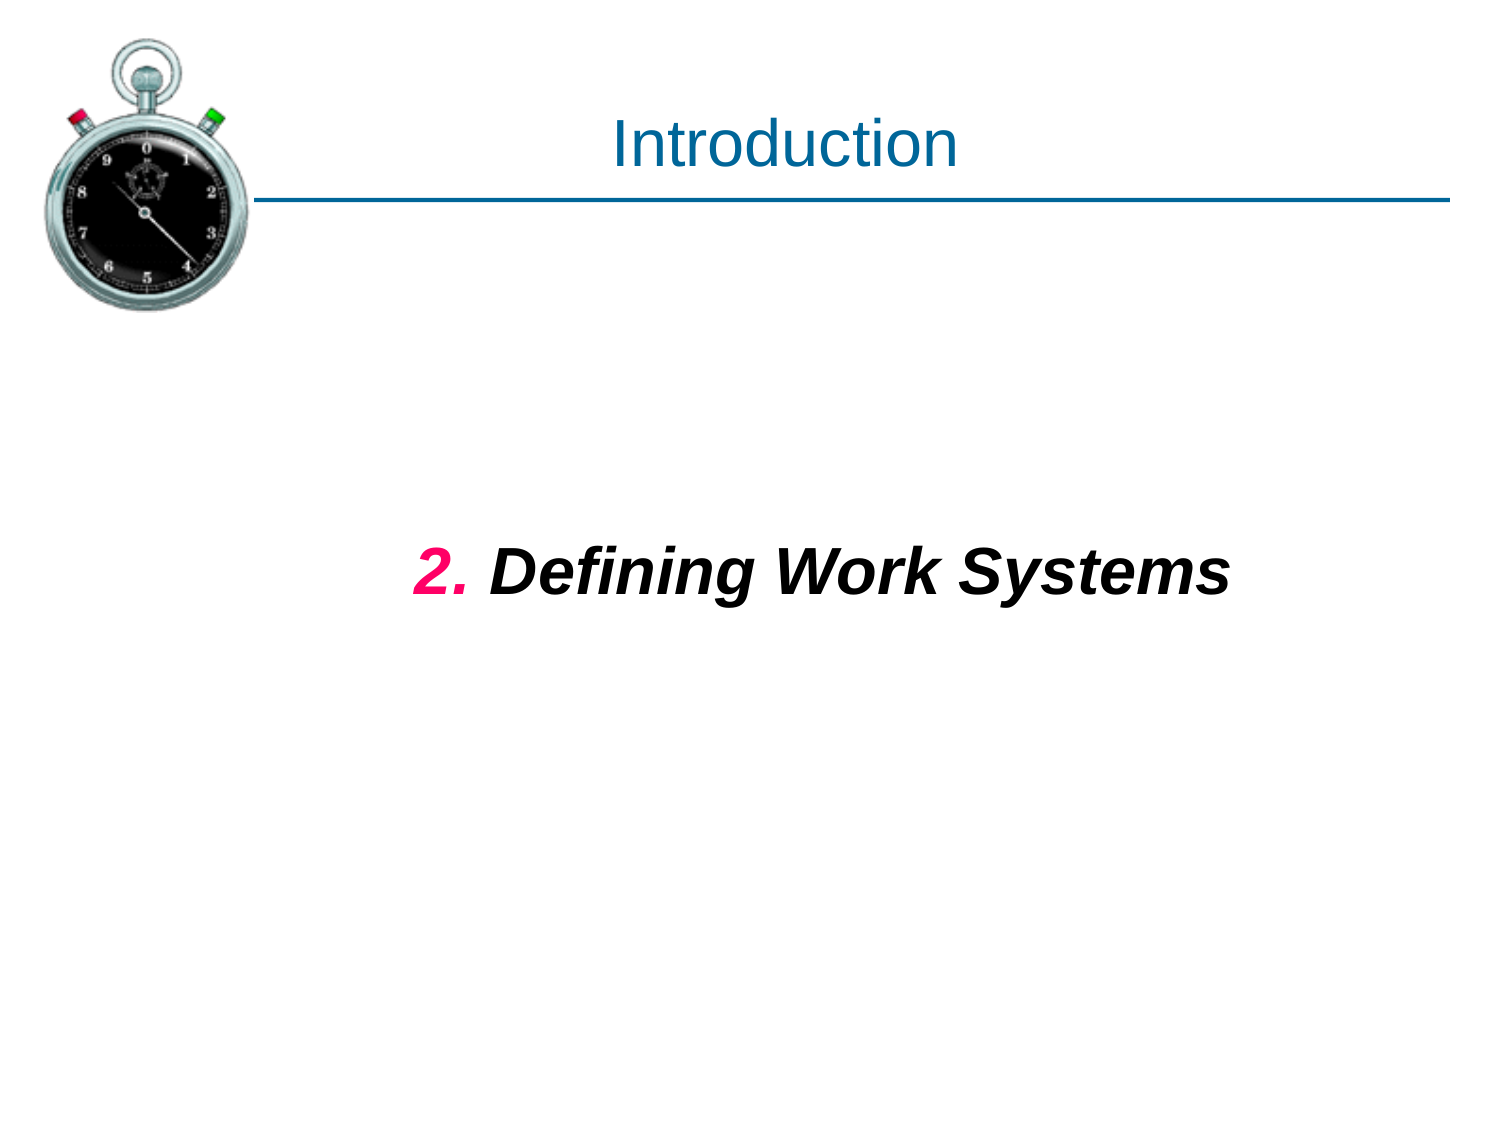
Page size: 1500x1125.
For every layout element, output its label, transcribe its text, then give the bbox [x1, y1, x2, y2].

list Defining Work Systems [399, 237, 1450, 975]
title Introduction [275, 37, 1297, 188]
picture [37, 37, 254, 313]
